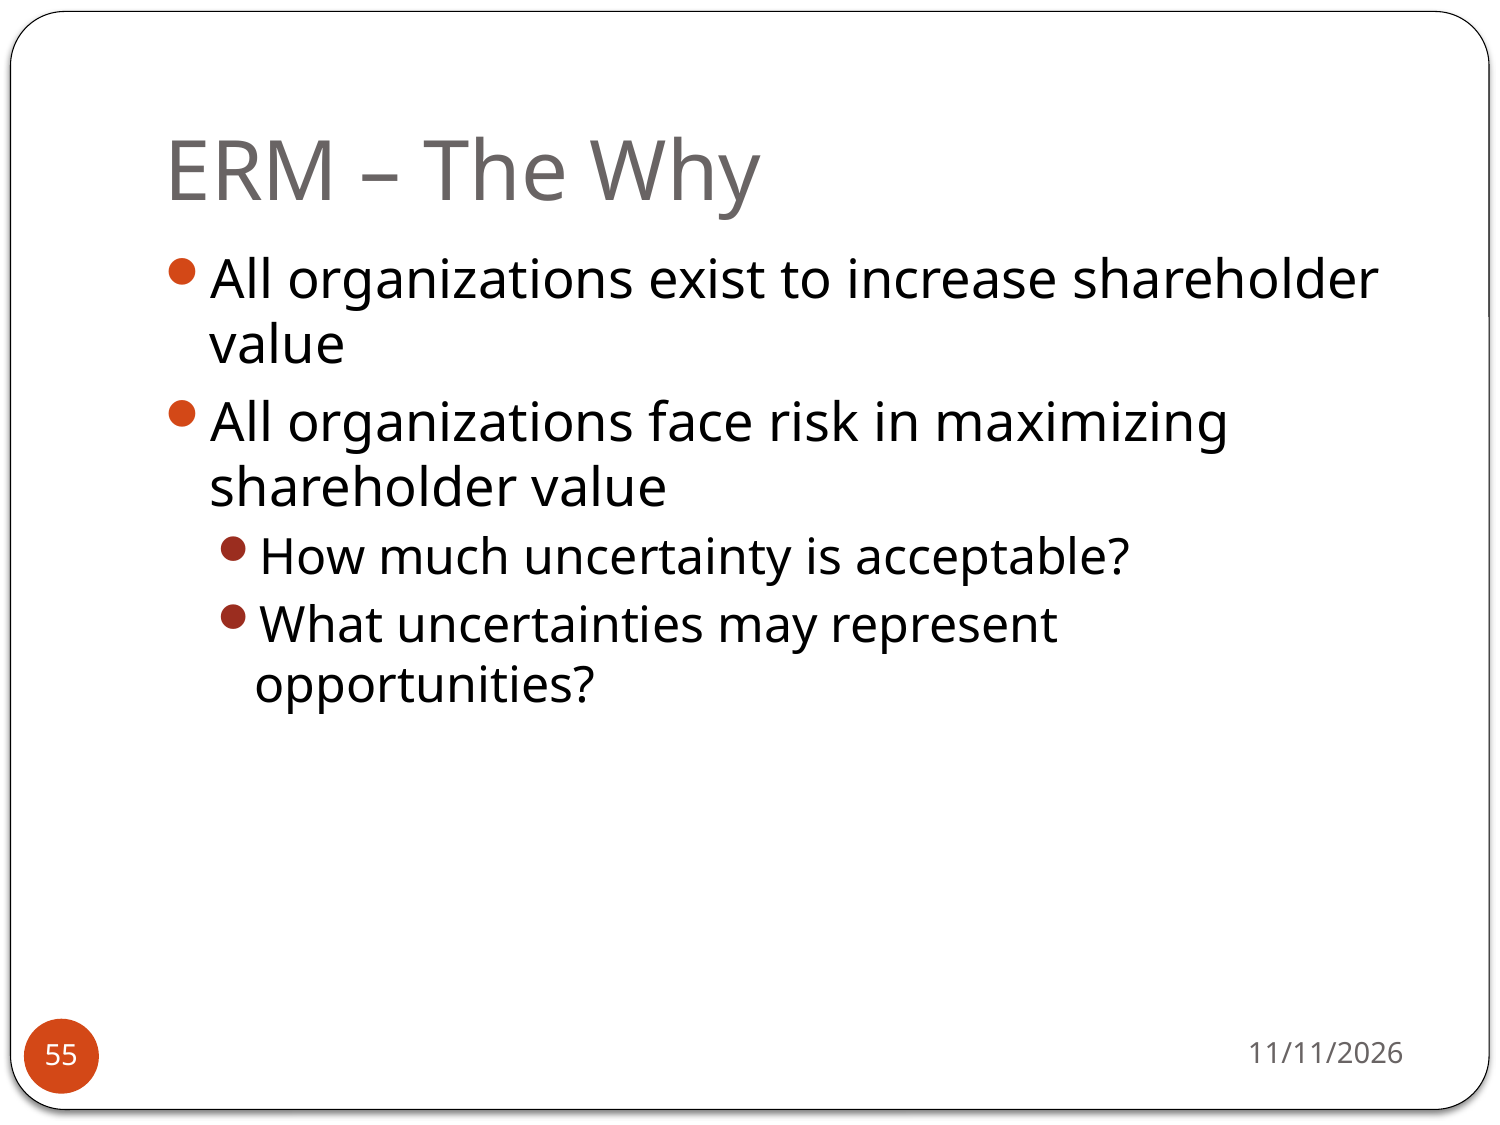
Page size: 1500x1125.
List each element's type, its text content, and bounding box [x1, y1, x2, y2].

title ERM – The Why [150, 45, 1425, 233]
list All organizations exist to increase shareholder value All organizations face risk in maximizing shareholder value How much uncertainty is acceptable? What uncertainties may represent opportunities? [150, 237, 1425, 988]
slide_number 55 [23, 1018, 99, 1094]
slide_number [1012, 1015, 1419, 1094]
